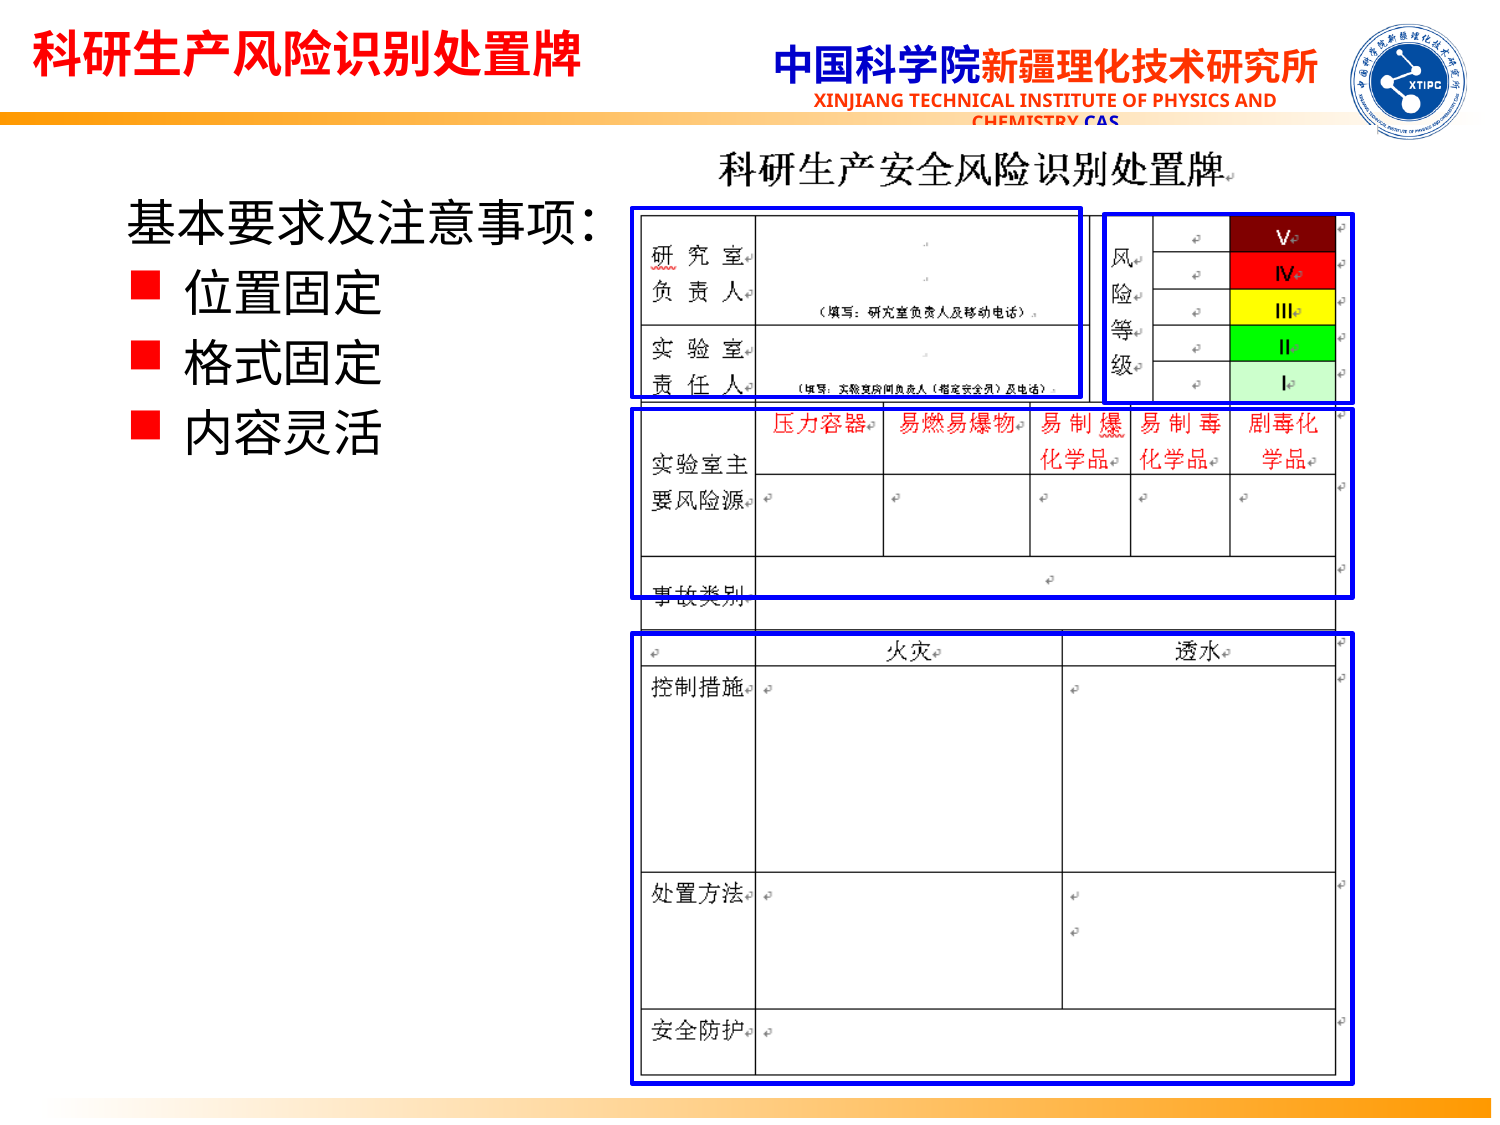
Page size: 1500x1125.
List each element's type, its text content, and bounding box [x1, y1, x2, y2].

list 基本要求及注意事项： 位置固定 格式固定 内容灵活 [112, 184, 602, 520]
picture [607, 16, 1474, 1084]
title 科研生产风险识别处置牌 [17, 15, 1368, 72]
